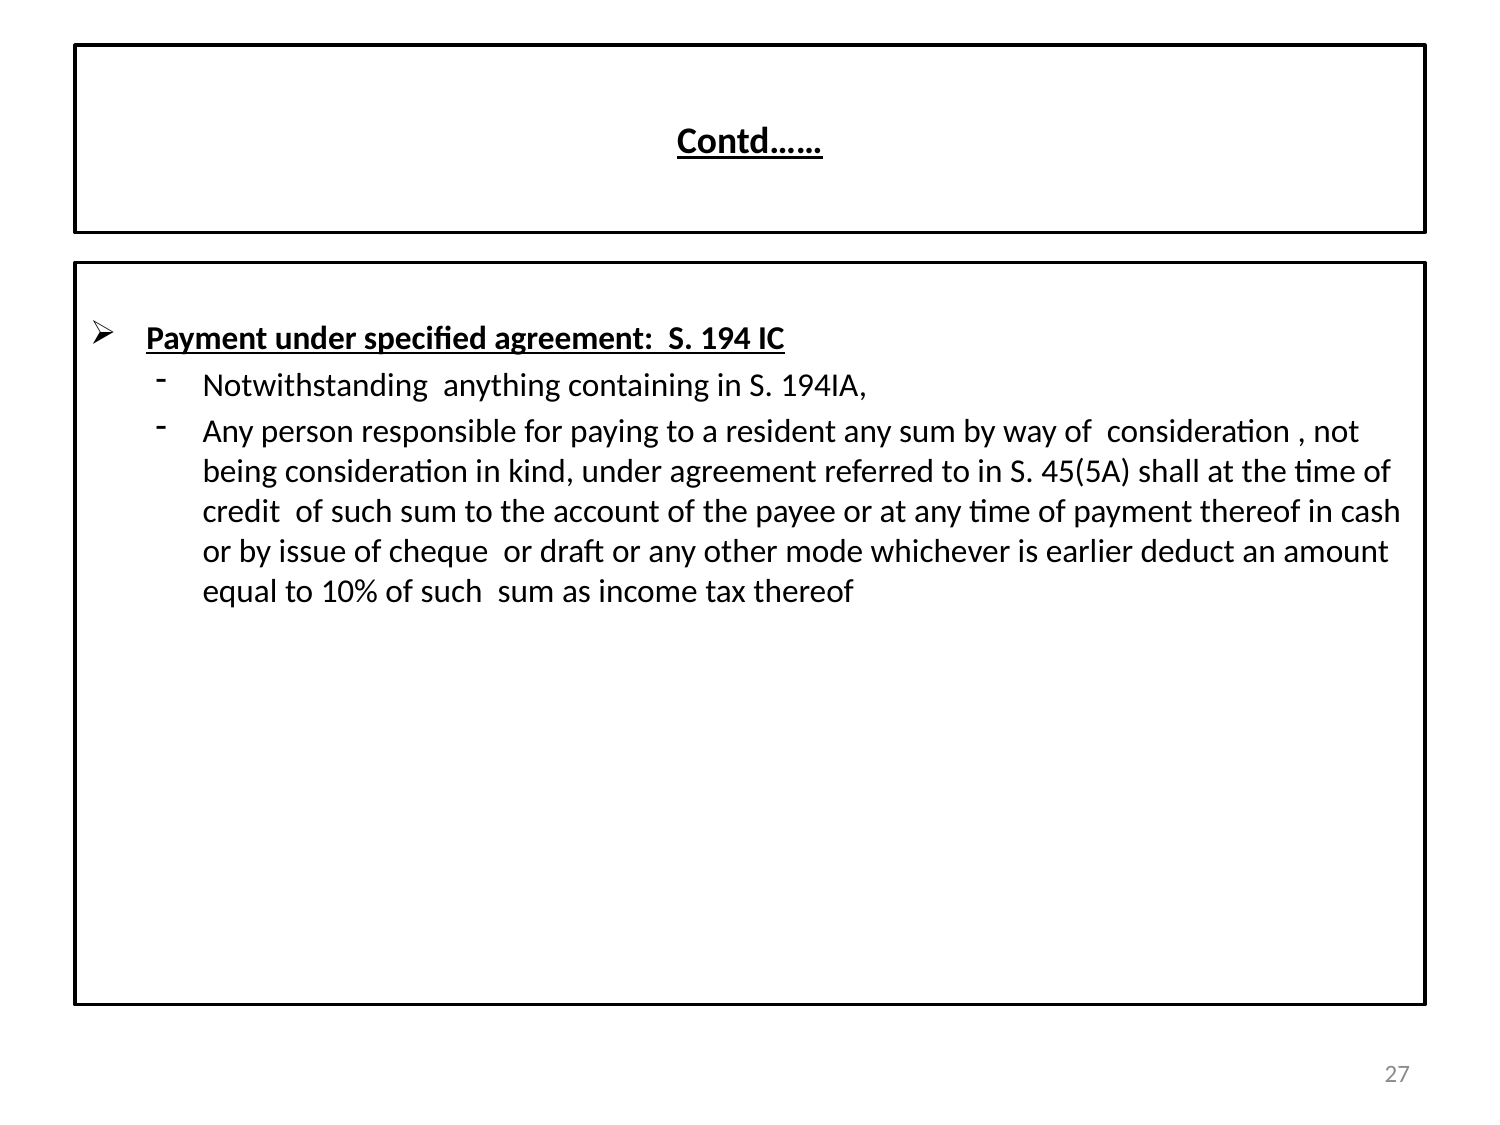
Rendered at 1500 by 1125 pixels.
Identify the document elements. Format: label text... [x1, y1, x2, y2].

list Payment under specified agreement: S. 194 IC Notwithstanding anything containing in S. 194IA, Any person responsible for paying to a resident any sum by way of consideration , not being consideration in kind, under agreement referred to in S. 45(5A) shall at the time of credit of such sum to the account of the payee or at any time of payment thereof in cash or by issue of cheque or draft or any other mode whichever is earlier deduct an amount equal to 10% of such sum as income tax thereof [75, 262, 1425, 1005]
title Contd…… [75, 45, 1425, 233]
slide_number 27 [1074, 1042, 1425, 1103]
